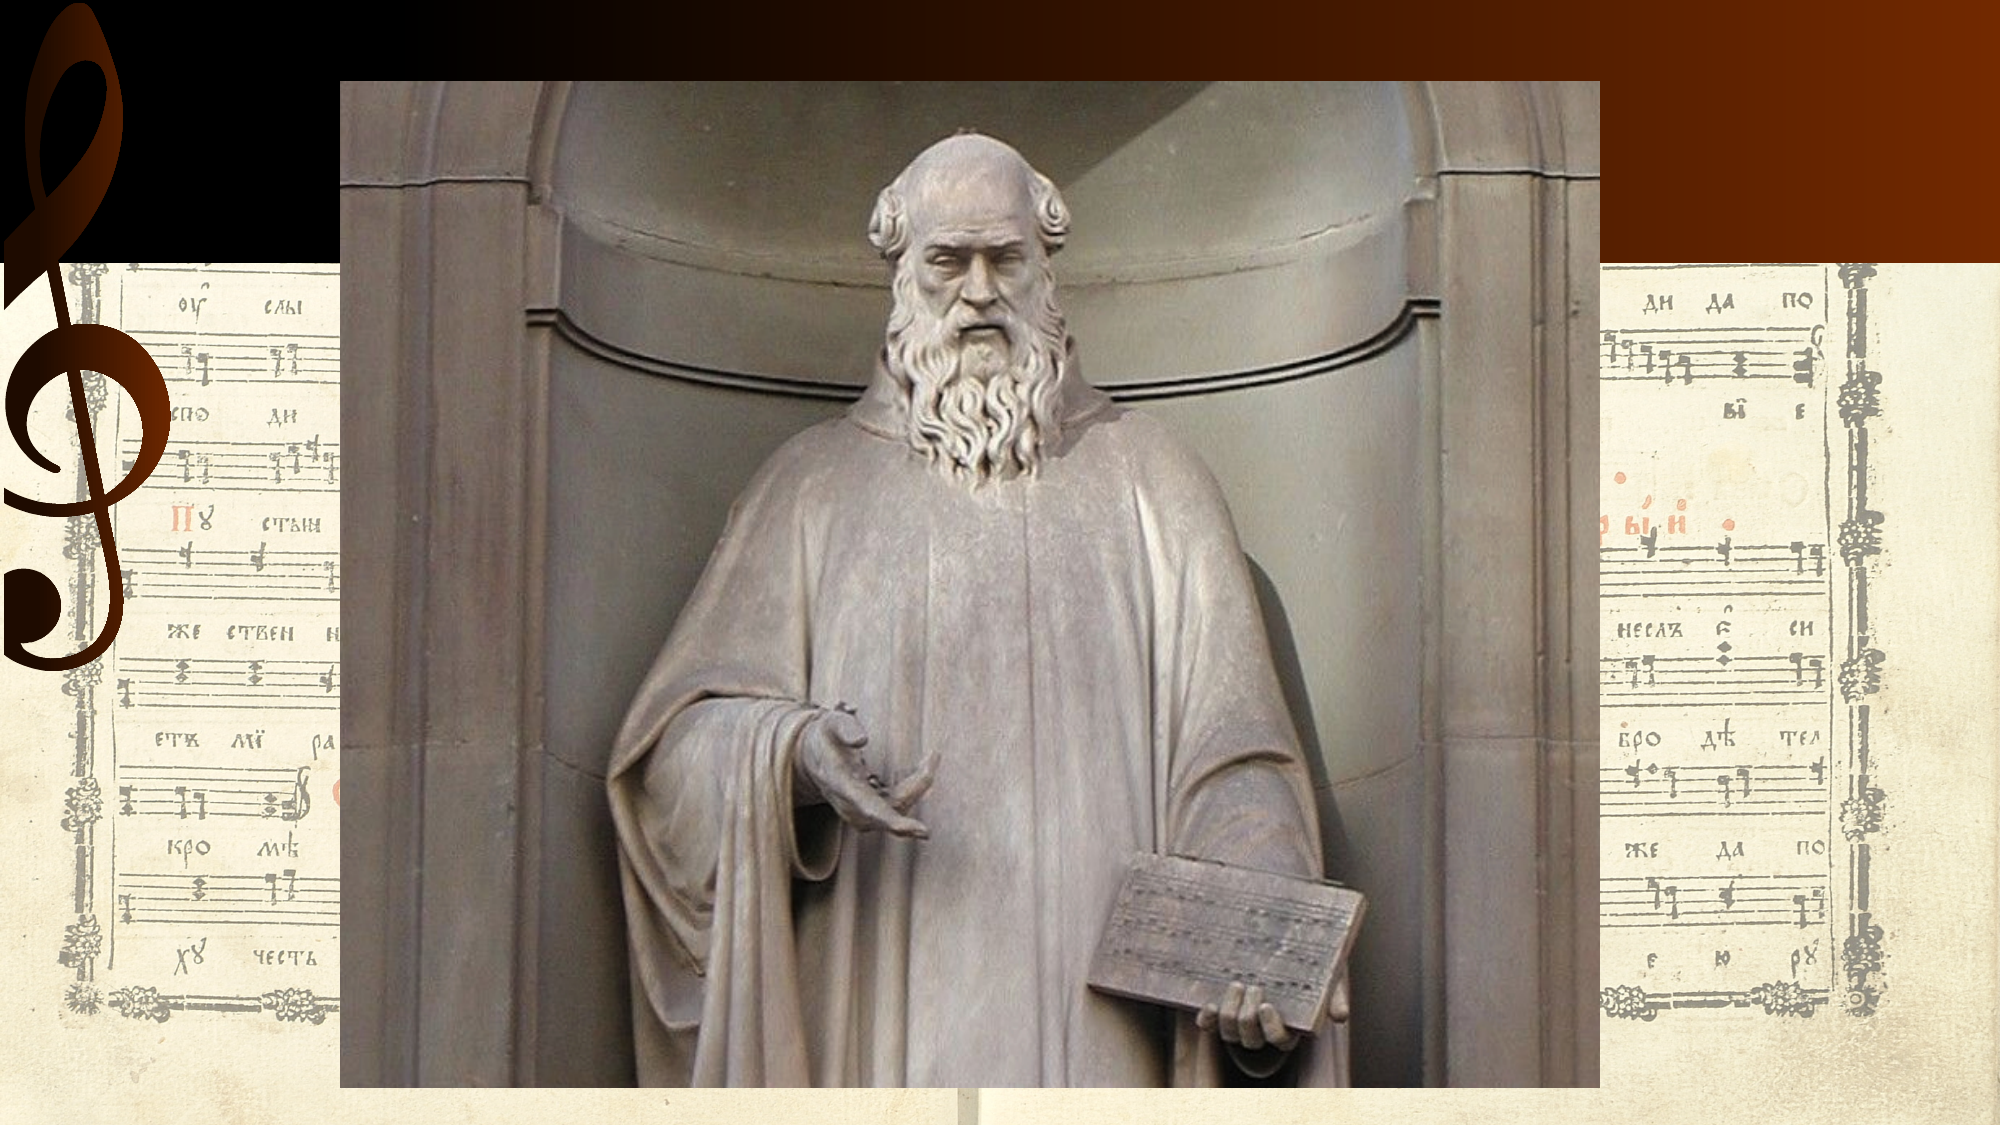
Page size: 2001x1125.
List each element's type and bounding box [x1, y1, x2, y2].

list [340, 81, 1600, 1088]
